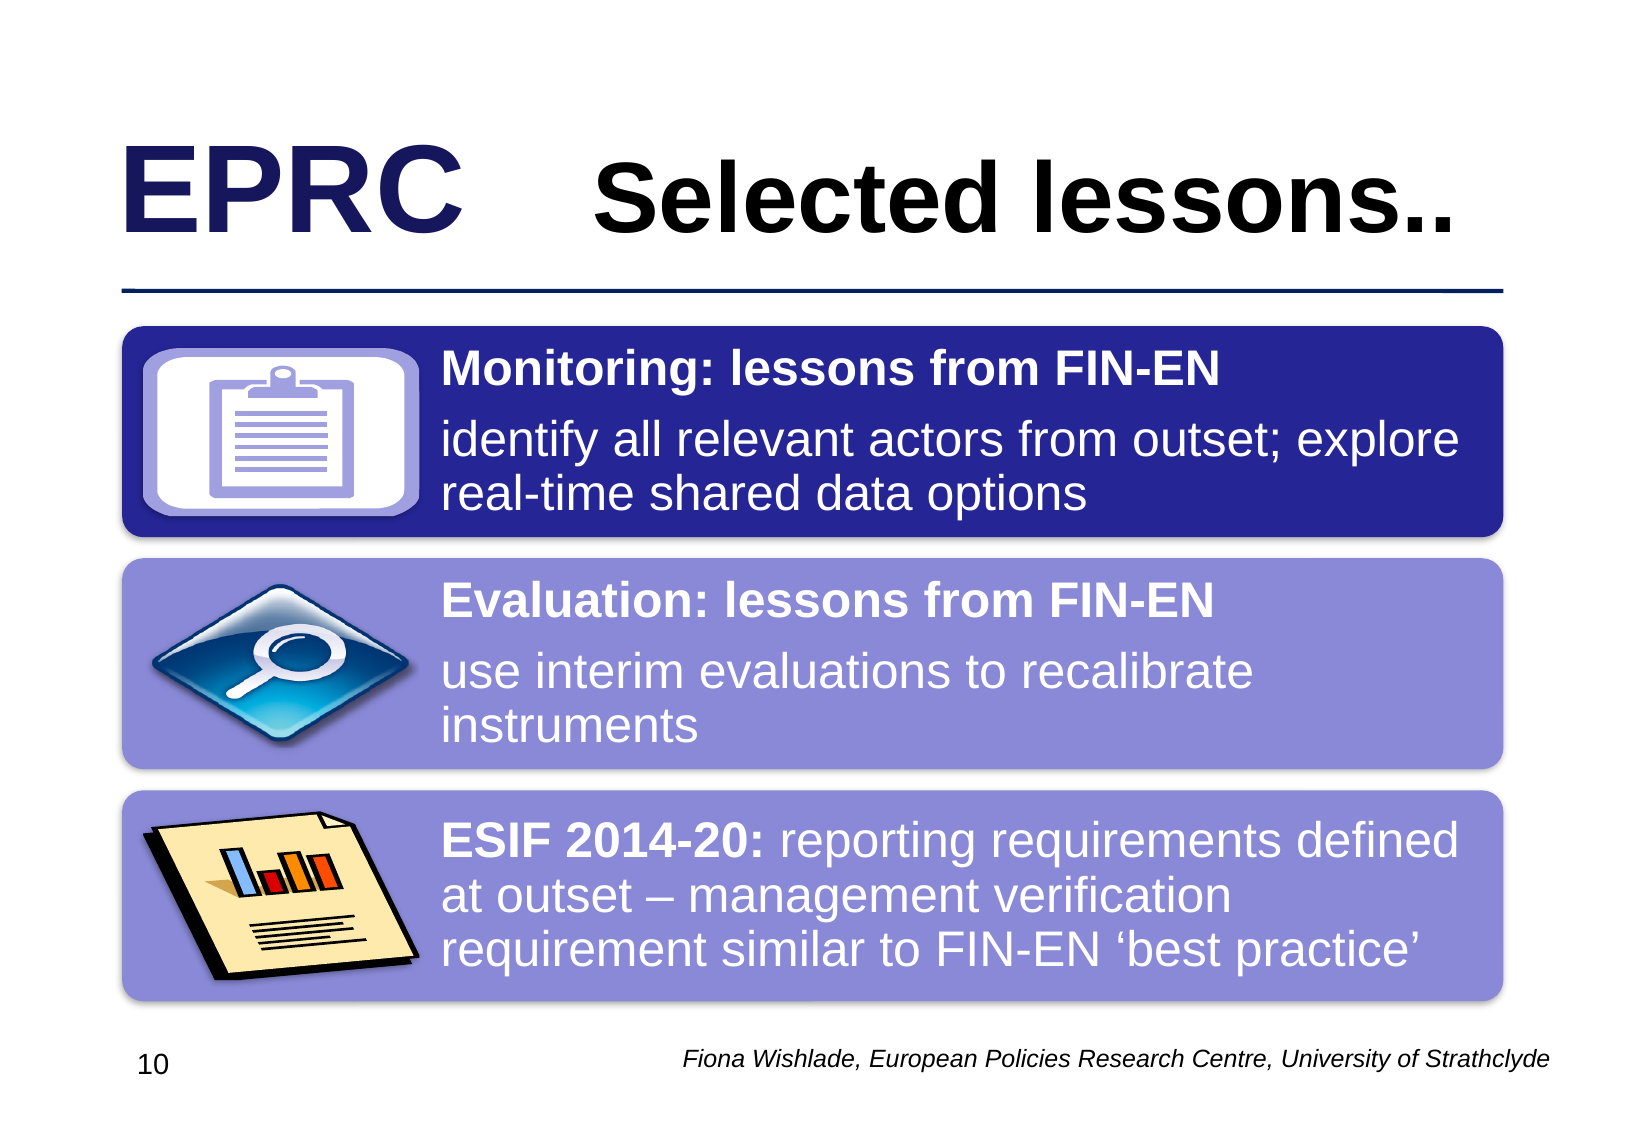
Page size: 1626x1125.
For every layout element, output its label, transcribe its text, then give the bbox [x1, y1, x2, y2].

slide_number 10 [121, 1037, 258, 1088]
text_box Selected lessons.. [552, 125, 1498, 261]
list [121, 325, 1504, 1002]
footer Fiona Wishlade, European Policies Research Centre, University of Strathclyde [287, 1034, 1568, 1090]
